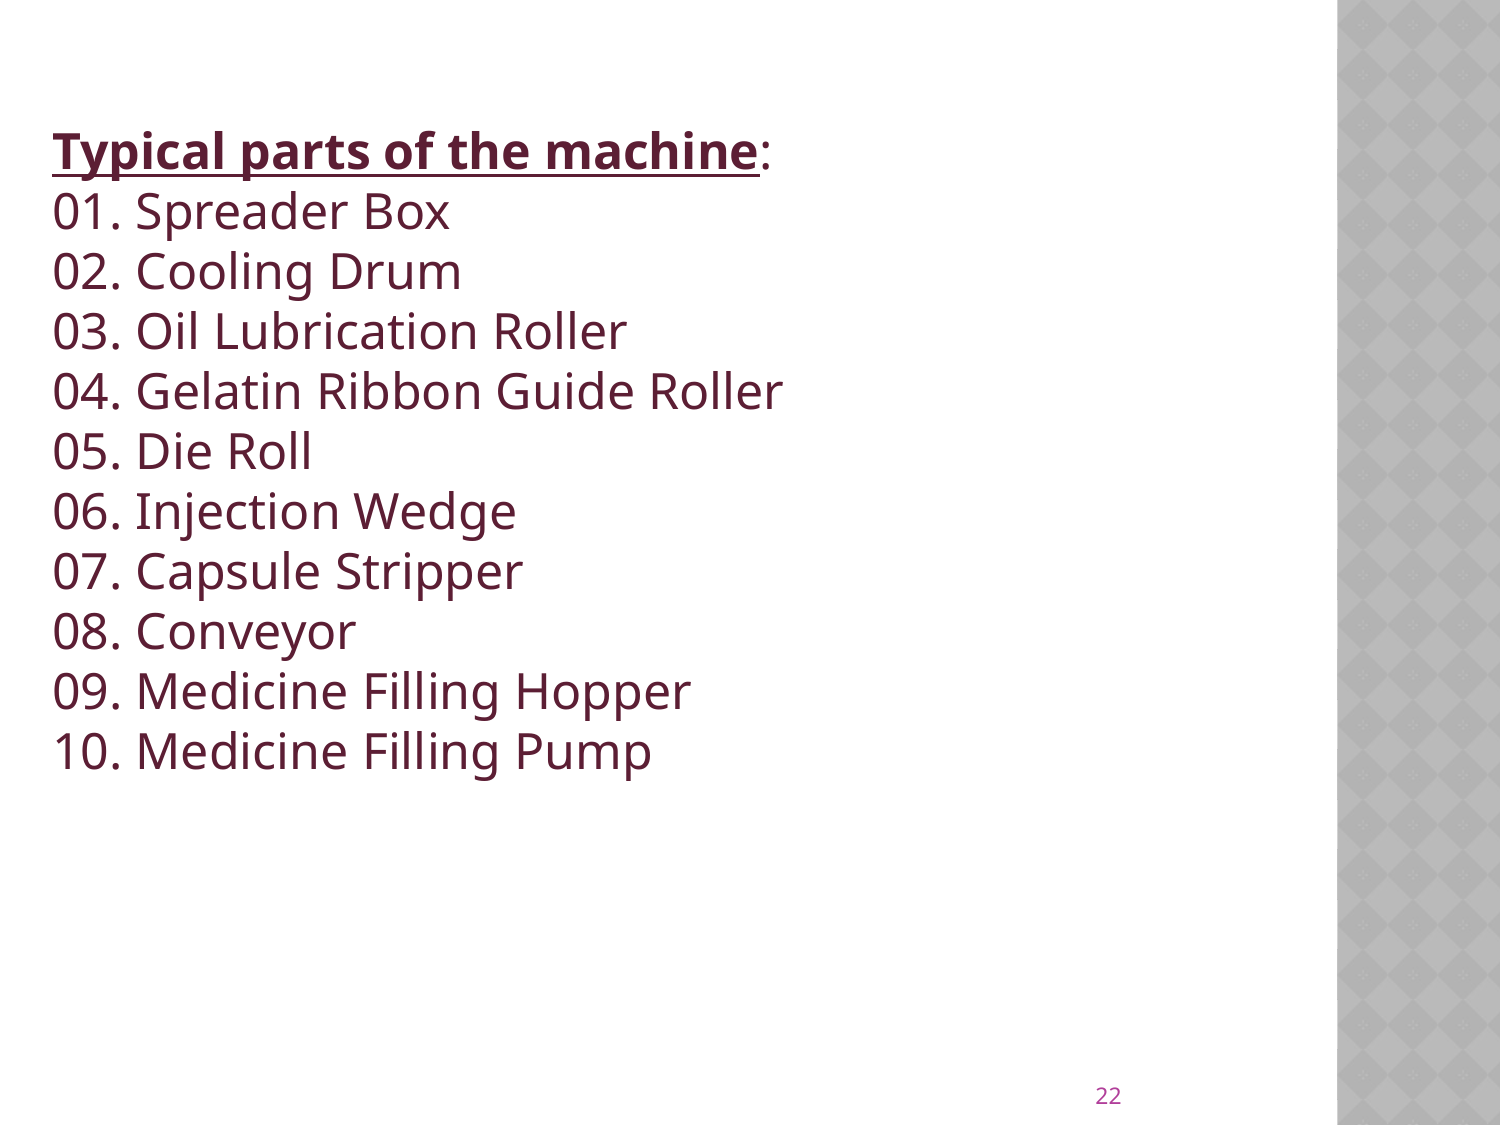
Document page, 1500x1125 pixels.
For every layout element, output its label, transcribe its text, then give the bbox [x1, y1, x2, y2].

text_box Typical parts of the machine: 01. Spreader Box 02. Cooling Drum 03. Oil Lubrication Roller 04. Gelatin Ribbon Guide Roller 05. Die Roll 06. Injection Wedge 07. Capsule Stripper 08. Conveyor 09. Medicine Filling Hopper 10. Medicine Filling Pump [37, 112, 1125, 788]
slide_number 22 [1025, 1075, 1122, 1113]
